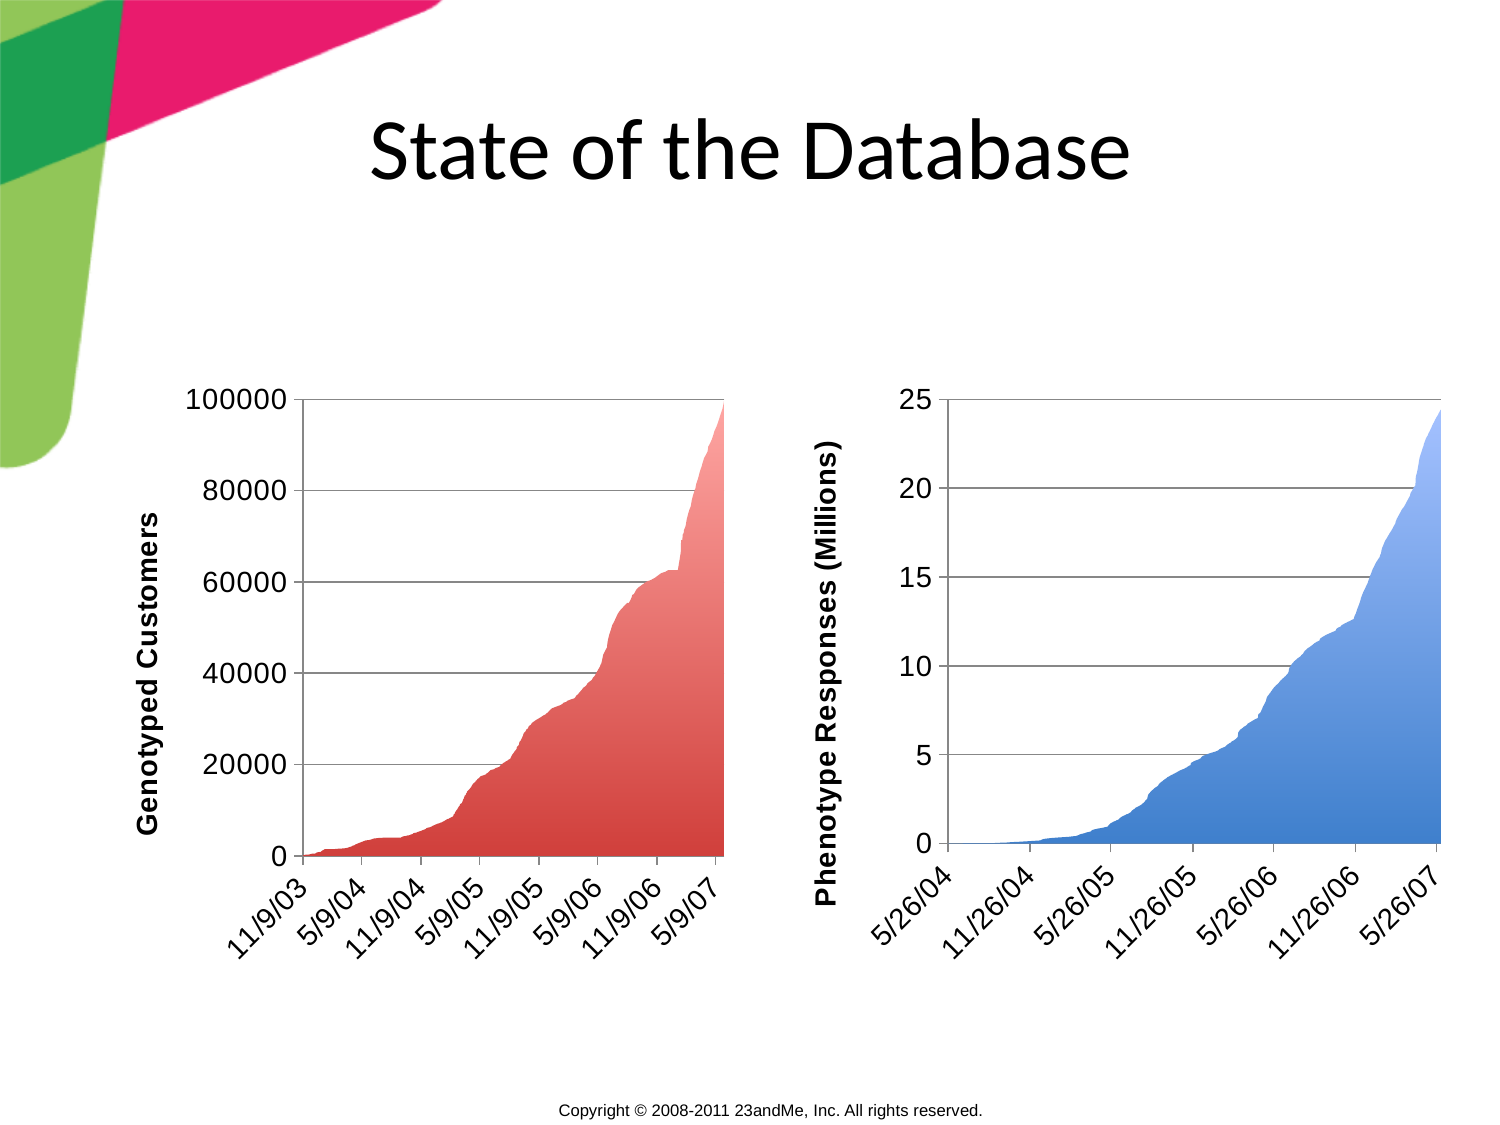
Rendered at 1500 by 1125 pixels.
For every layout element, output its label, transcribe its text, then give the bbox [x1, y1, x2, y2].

picture [0, 0, 604, 524]
text_box State of the Database [607, 99, 1500, 249]
text_box Copyright © 2008-2011 23andMe, Inc. All rights reserved. [547, 1094, 1005, 1125]
chart [773, 370, 1462, 978]
chart [94, 370, 741, 978]
